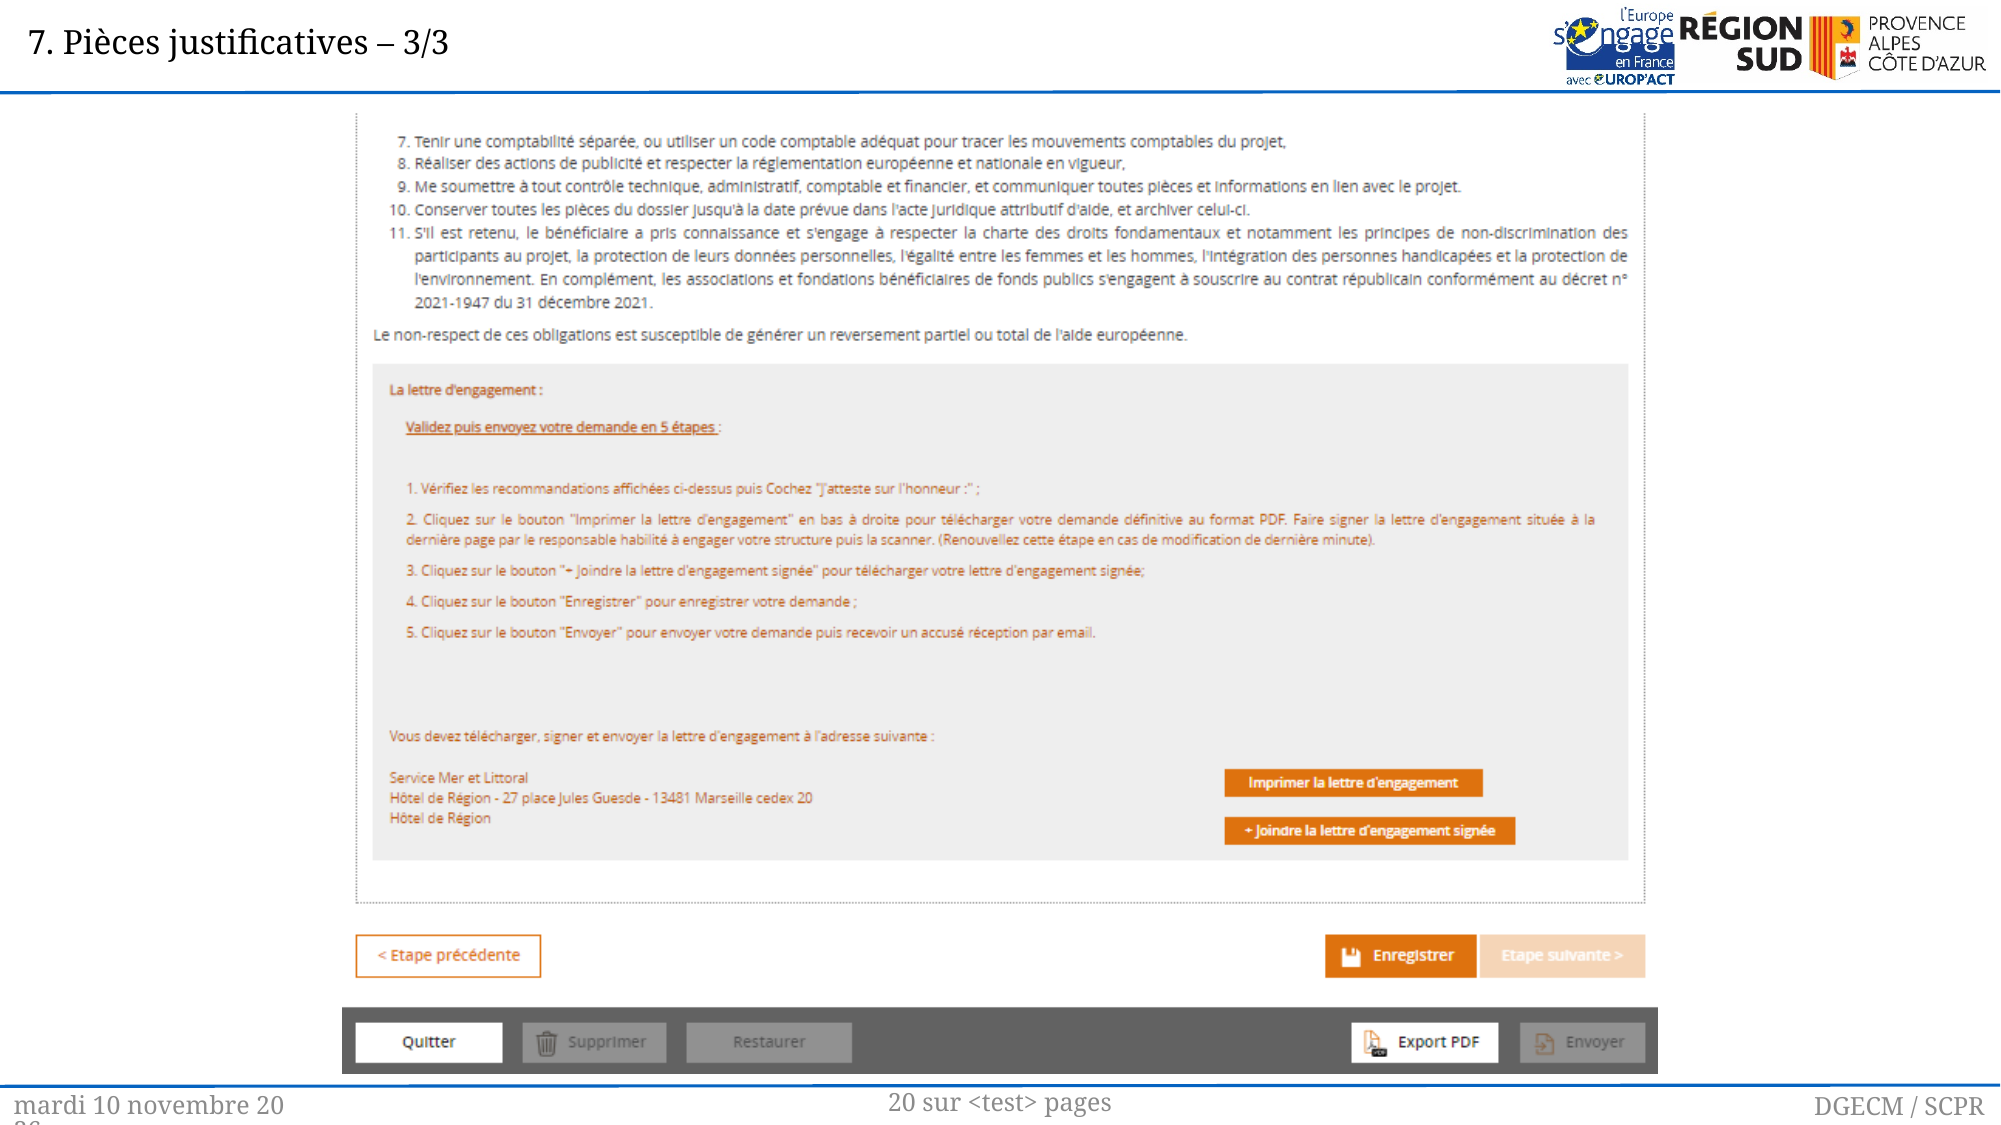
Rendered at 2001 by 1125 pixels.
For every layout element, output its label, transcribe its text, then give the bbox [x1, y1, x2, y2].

title 7. Pièces justificatives – 3/3 [12, 17, 1550, 71]
picture [1549, 3, 1988, 89]
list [342, 112, 1658, 1074]
